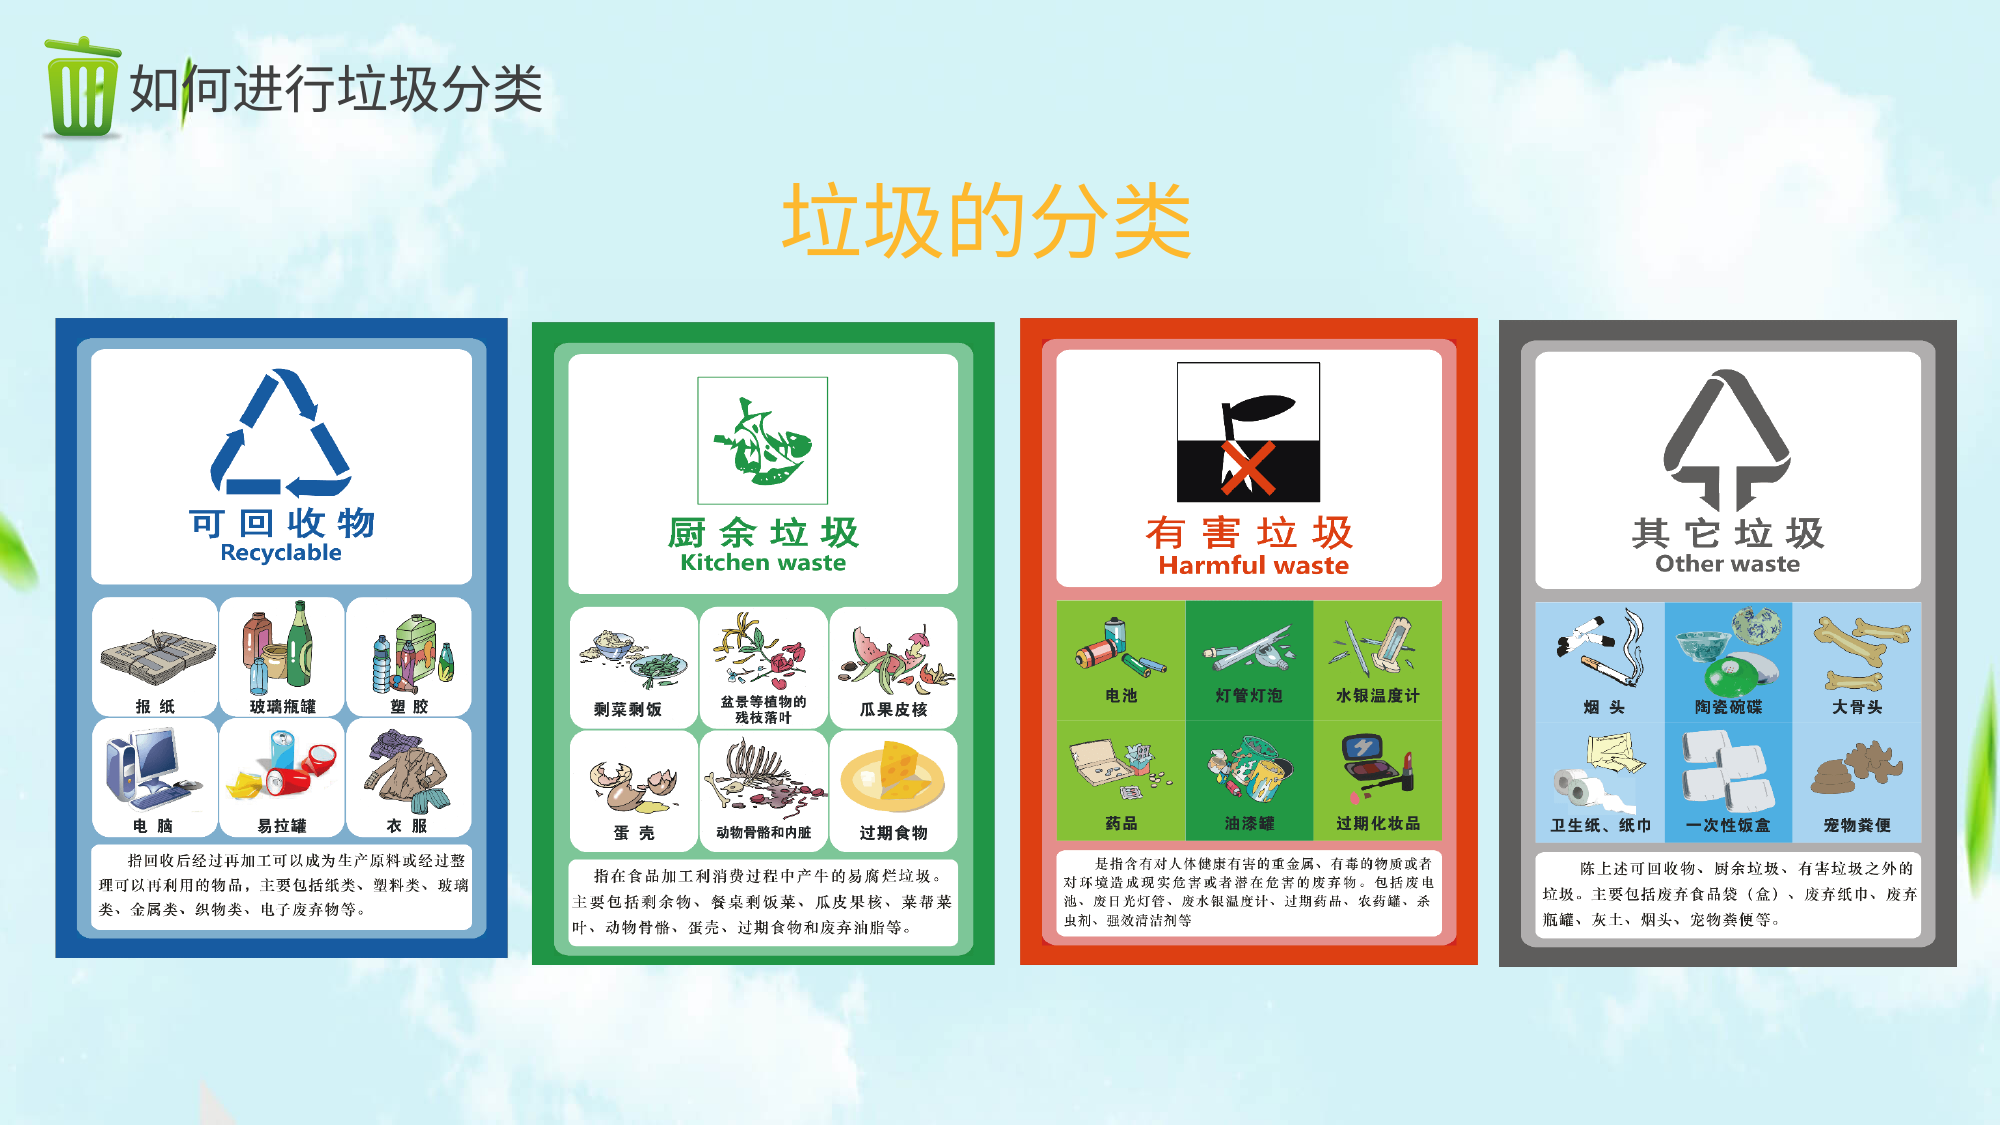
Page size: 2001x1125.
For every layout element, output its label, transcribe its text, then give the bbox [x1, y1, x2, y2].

text_box 如何进行垃圾分类 [146, 48, 560, 126]
picture [0, 0, 2000, 1125]
text_box 垃圾的分类 [764, 161, 1211, 277]
